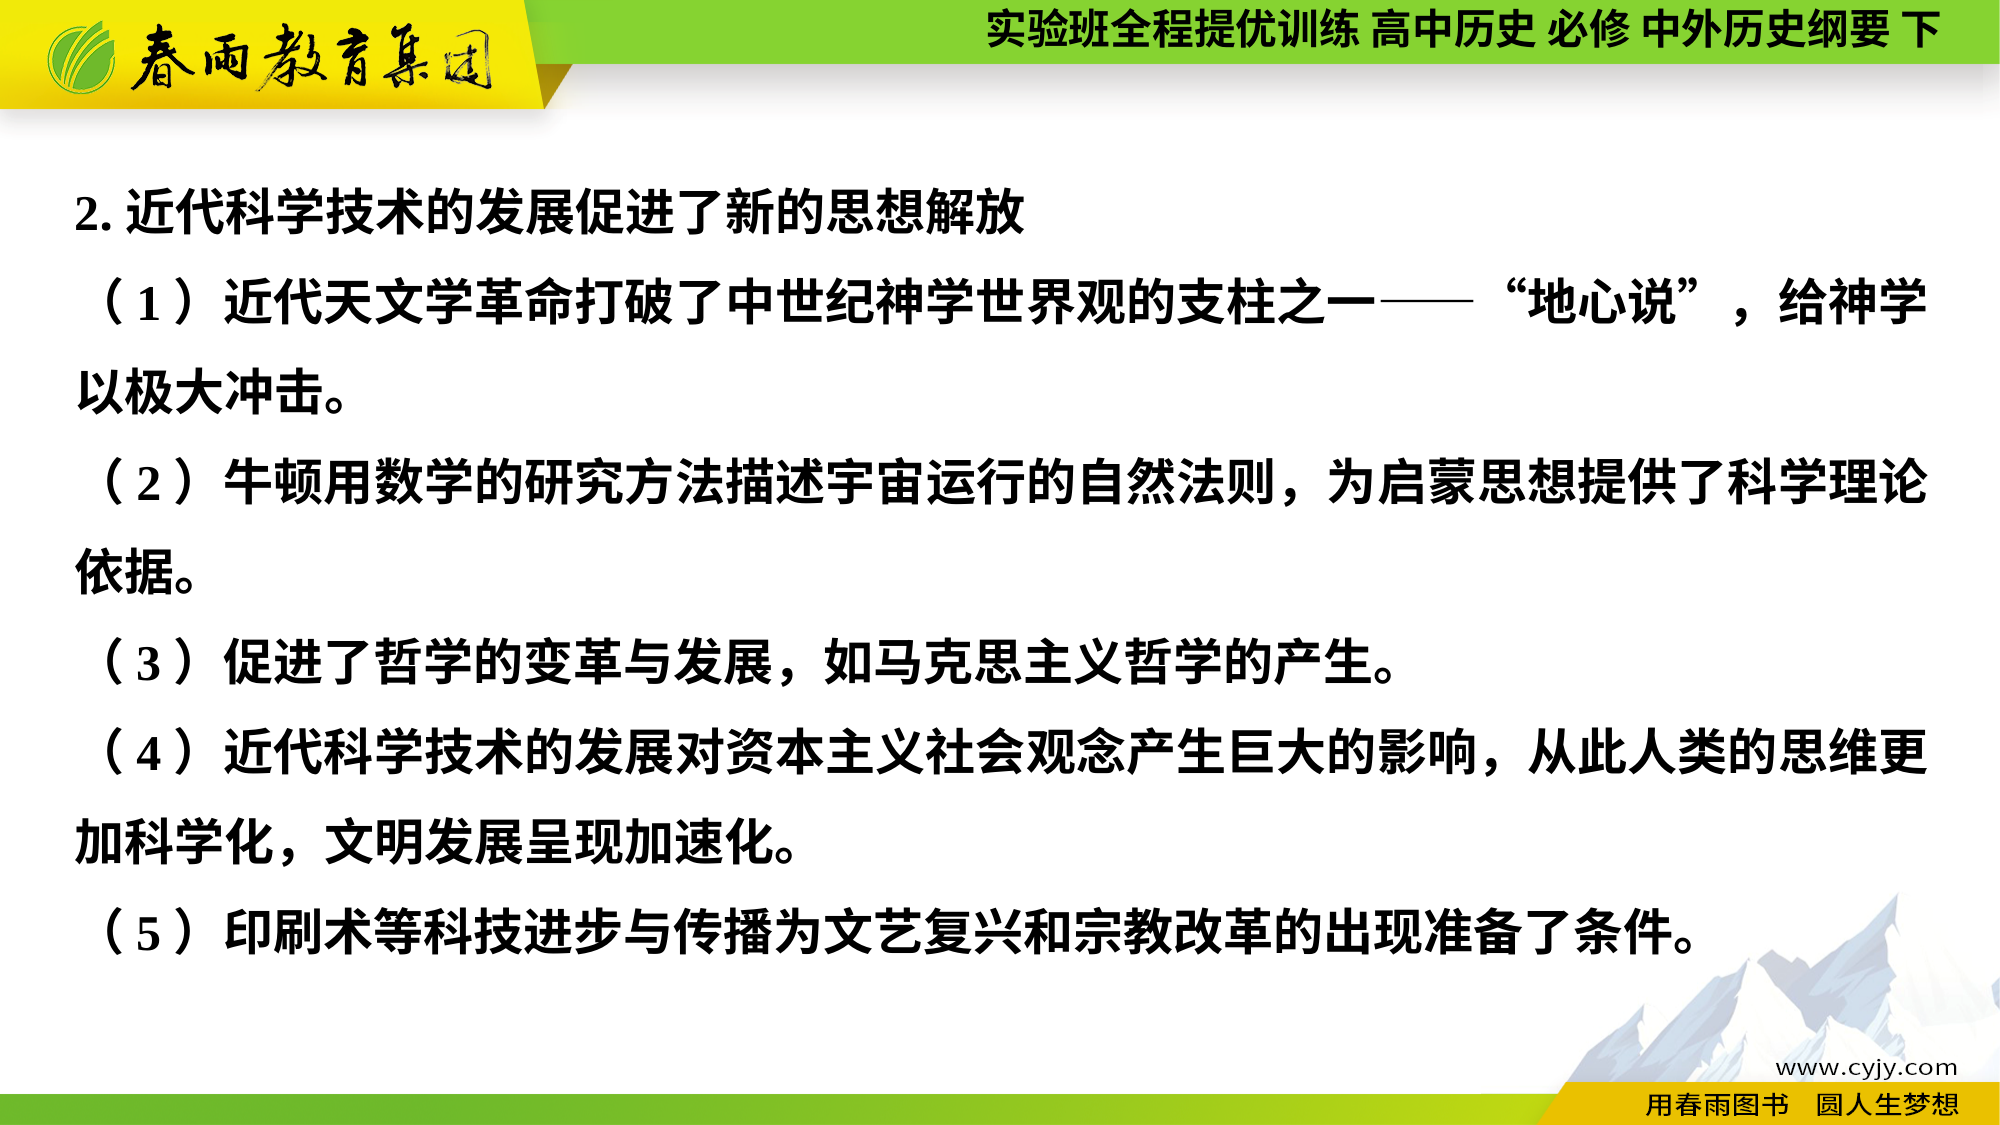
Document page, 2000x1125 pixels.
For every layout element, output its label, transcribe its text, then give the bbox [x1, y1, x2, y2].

list 2.近代科学技术的发展促进了新的思想解放 （1）近代天文学革命打破了中世纪神学世界观的支柱之一——“地心说”，给神学以极大冲击。 （2）牛顿用数学的研究方法描述宇宙运行的自然法则，为启蒙思想提供了科学理论依据。 （3）促进了哲学的变革与发展，如马克思主义哲学的产生。 （4）近代科学技术的发展对资本主义社会观念产生巨大的影响，从此人类的思维更加科学化，文明发展呈现加速化。 （5）印刷术等科技进步与传播为文艺复兴和宗教改革的出现准备了条件。 [59, 142, 1944, 965]
picture [0, 0, 2000, 1125]
